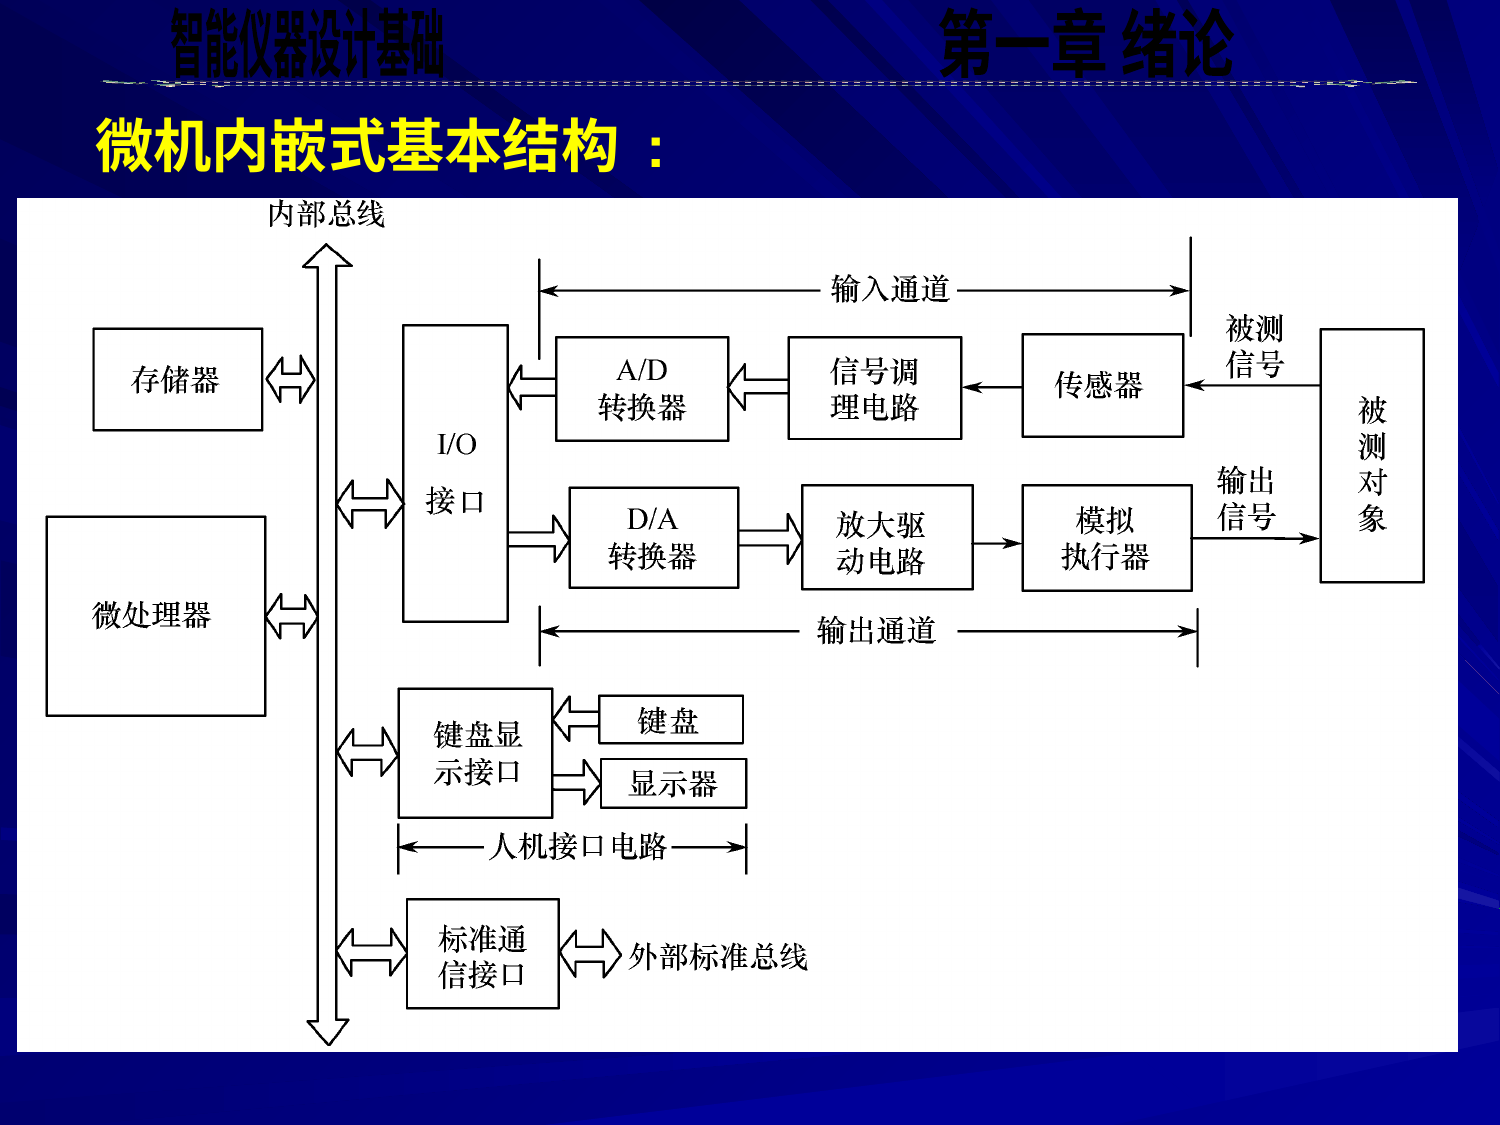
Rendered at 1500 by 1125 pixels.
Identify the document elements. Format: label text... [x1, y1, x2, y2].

picture [17, 198, 1458, 1052]
picture [88, 78, 1424, 91]
text_box 微机内嵌式基本结构 : [53, 101, 715, 187]
